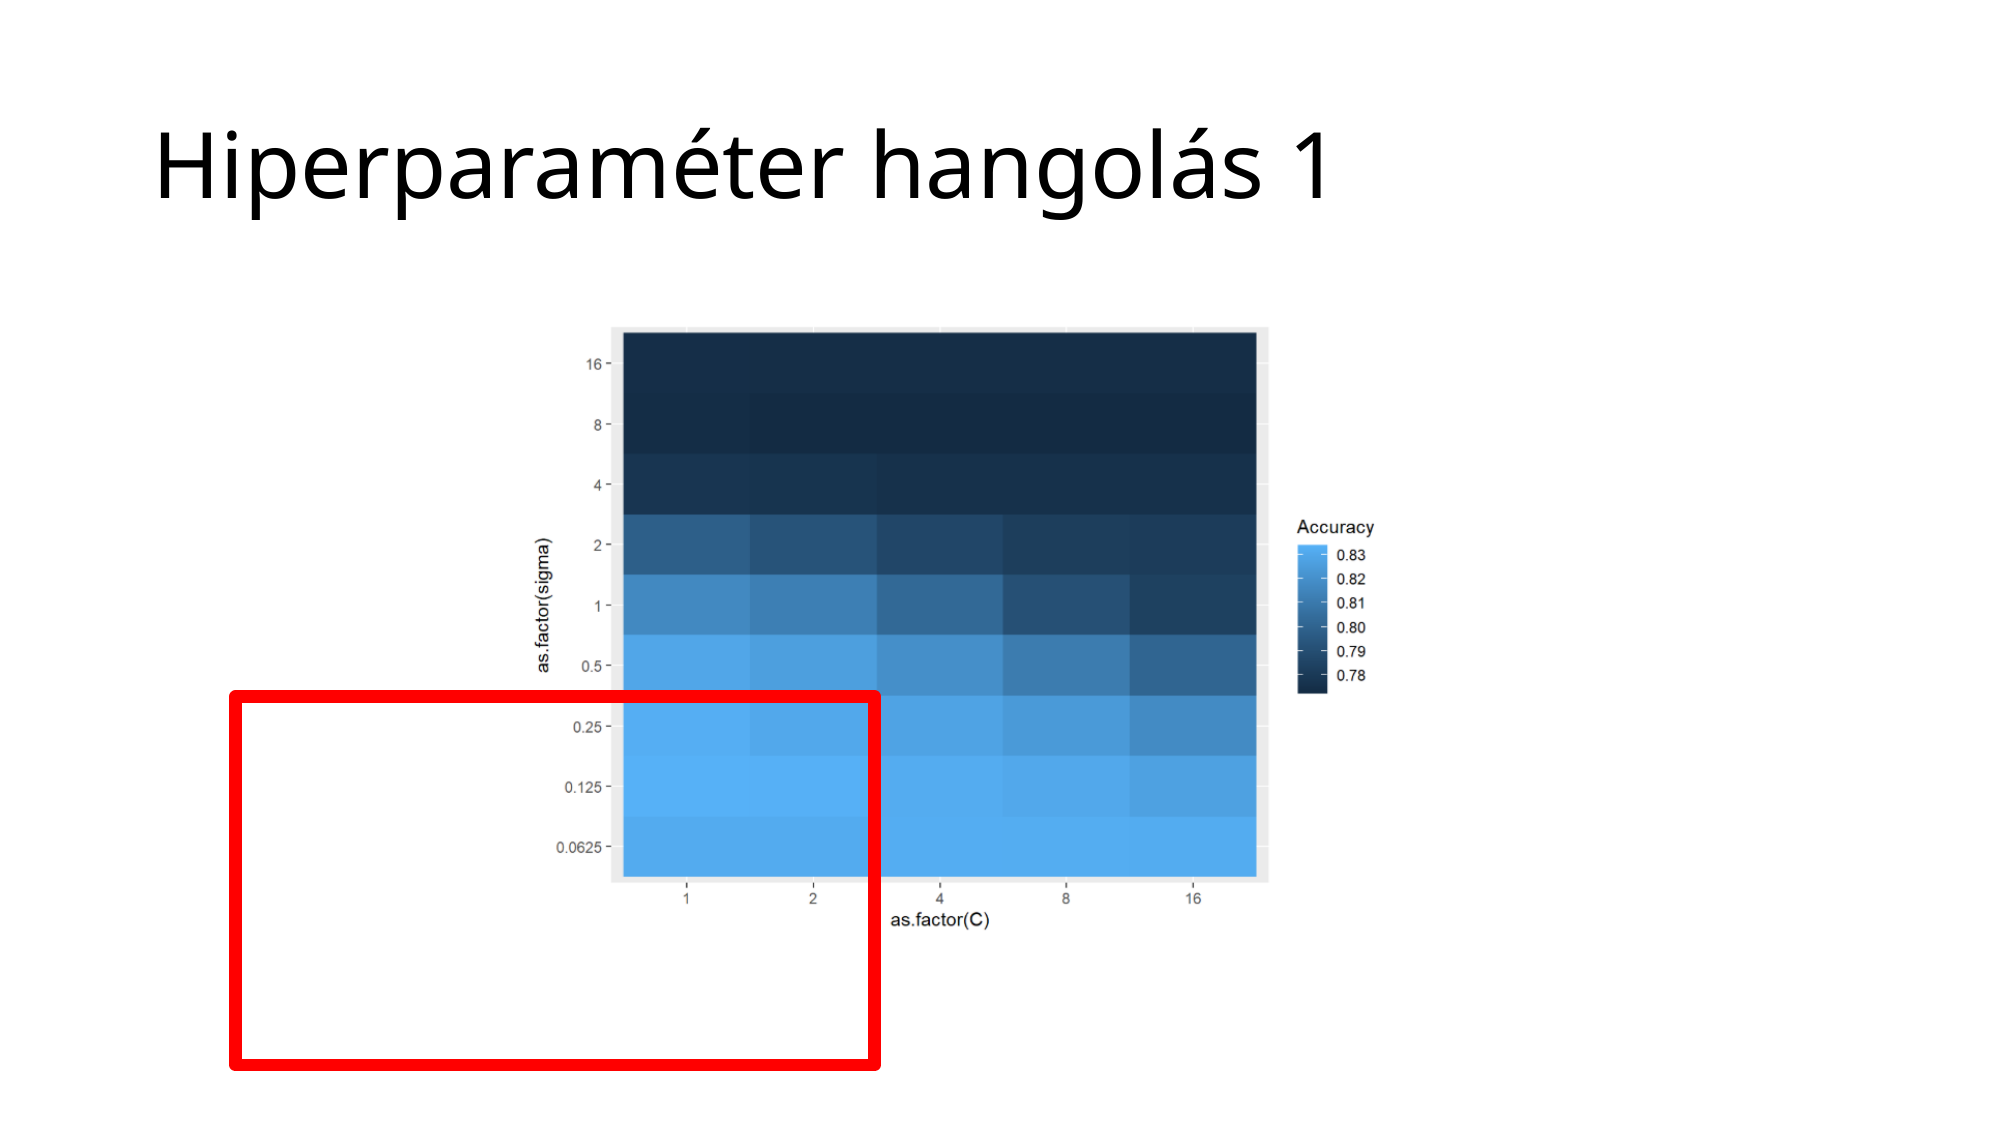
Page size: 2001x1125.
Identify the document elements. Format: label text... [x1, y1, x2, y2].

title Hiperparaméter hangolás 1 [137, 59, 1863, 278]
picture [511, 320, 1409, 945]
text_box [235, 696, 875, 1066]
